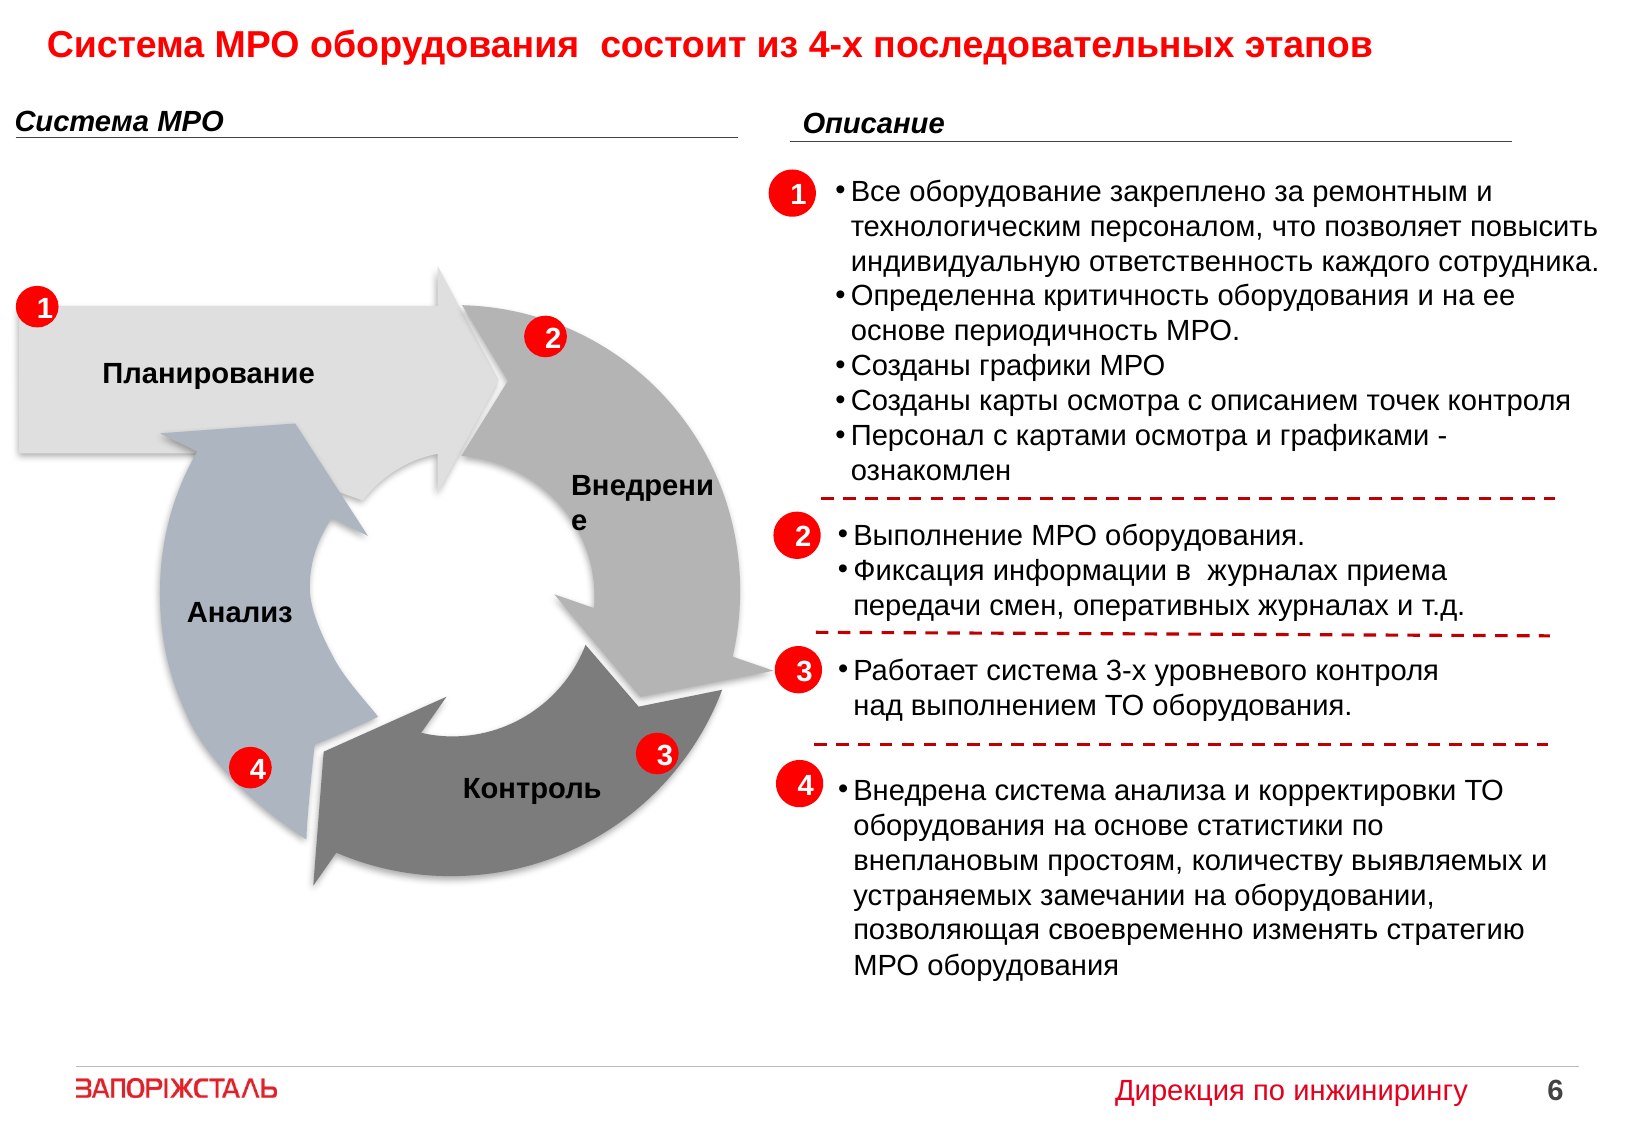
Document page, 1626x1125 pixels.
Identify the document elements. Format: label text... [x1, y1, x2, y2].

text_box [5, 265, 774, 886]
slide_number 6 [1512, 1062, 1599, 1106]
text_box Работает система 3-х уровневого контроля над выполнением ТО оборудования. [823, 644, 1477, 729]
picture [76, 1078, 277, 1098]
text_box 2 [778, 509, 823, 561]
title Система МРО оборудования состоит из 4-х последовательных этапов [46, 12, 1491, 75]
text_box Внедрена система анализа и корректировки ТО оборудования на основе статистики по внеплановым простоям, количеству выявляемых и устраняемых замечании на оборудовании, позволяющая своевременно изменять стратегию МРО оборудования [823, 763, 1575, 1024]
text_box 4 [778, 757, 823, 810]
text_box Все оборудование закреплено за ремонтным и технологическим персоналом, что позволяет повысить индивидуальную ответственность каждого сотрудника. Определенна критичность оборудования и на ее основе периодичность МРО. Созданы графики МРО Созданы карты осмотра с описанием точек контроля Персонал с картами осмотра и графиками - ознакомлен [820, 164, 1625, 494]
text_box Выполнение МРО оборудования. Фиксация информации в журналах приема передачи смен, оперативных журналах и т.д. [823, 508, 1541, 629]
text_box Описание [787, 96, 1596, 147]
text_box 3 [778, 643, 823, 696]
text_box 1 [766, 167, 818, 219]
text_box Система МРО [0, 94, 855, 145]
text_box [815, 631, 1551, 636]
